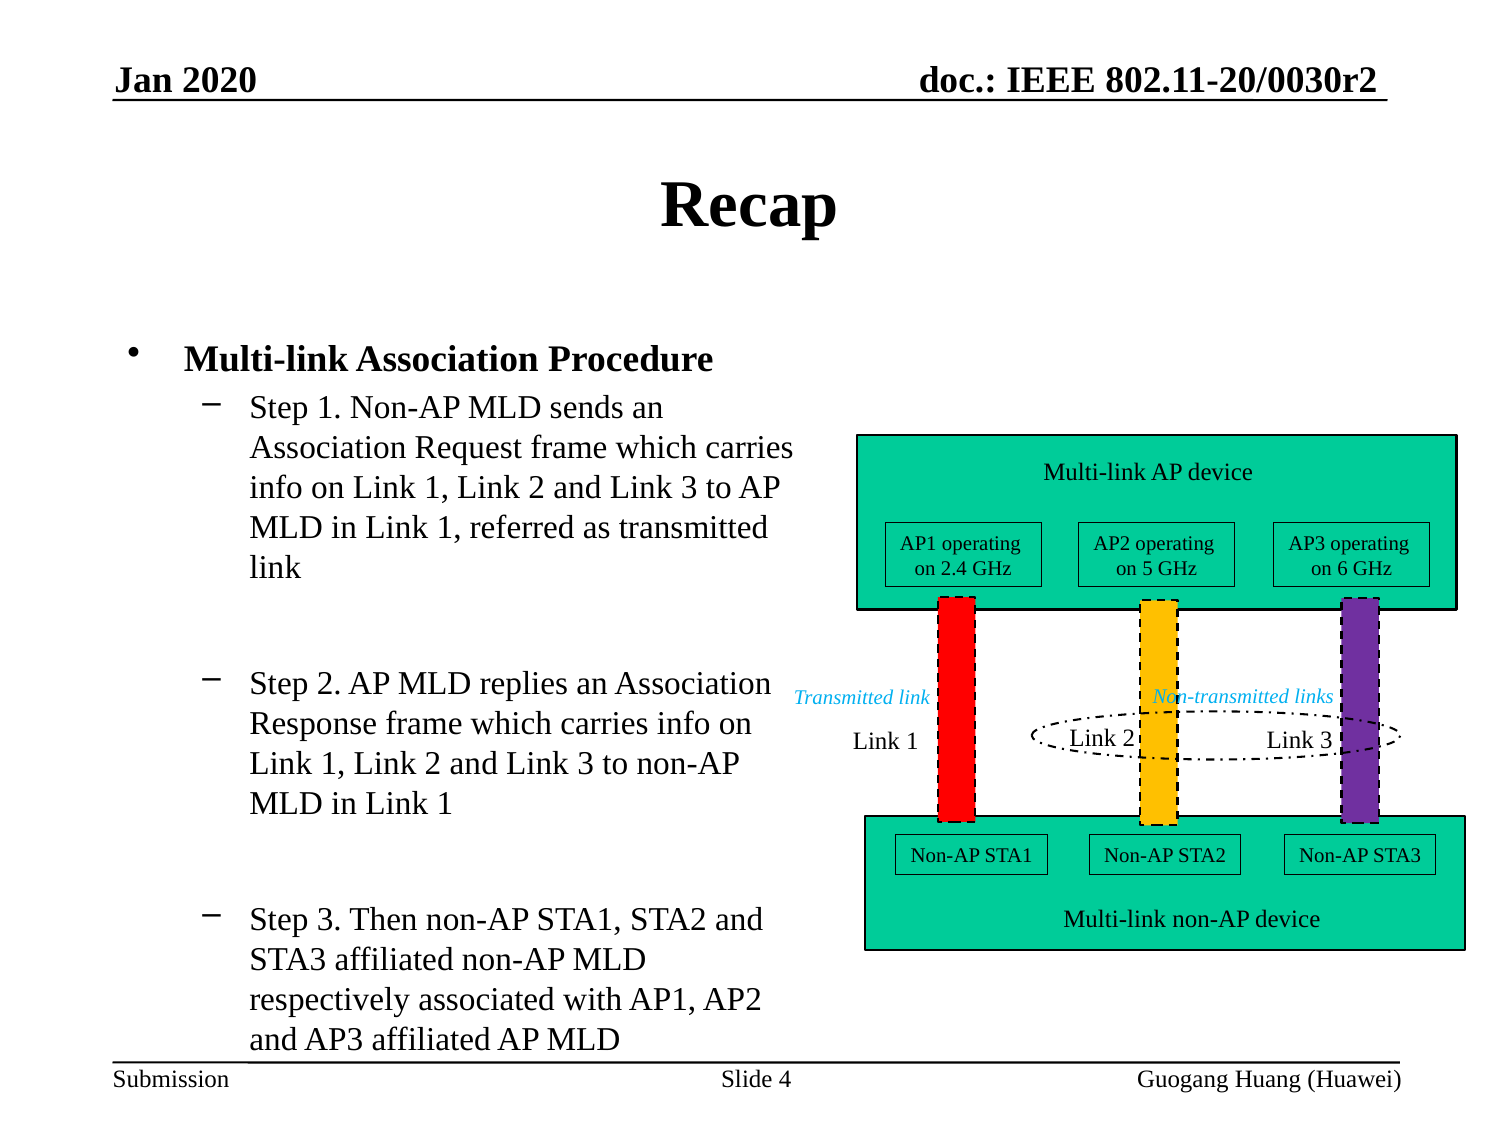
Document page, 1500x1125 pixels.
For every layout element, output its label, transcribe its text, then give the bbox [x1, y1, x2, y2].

text_box [856, 434, 1457, 610]
text_box [1140, 758, 1178, 826]
text_box Link 2 [1054, 748, 1151, 759]
text_box Link 2 [1054, 714, 1118, 723]
text_box AP1 operating on 2.4 GHz [885, 522, 1042, 587]
text_box Link 3 [1251, 753, 1348, 762]
text_box Transmitted link [779, 676, 945, 716]
text_box Non-AP STA3 [1284, 834, 1436, 875]
text_box Non-AP STA2 [1089, 834, 1241, 875]
text_box Recap [112, 112, 1388, 288]
text_box AP3 operating on 6 GHz [1273, 522, 1430, 587]
footer Guogang Huang (Huawei) [1133, 1061, 1402, 1093]
text_box [1140, 600, 1178, 675]
text_box [937, 597, 976, 822]
text_box [865, 816, 1466, 950]
text_box Multi-link non-AP device [1048, 894, 1336, 940]
text_box Non-transmitted links [1137, 675, 1349, 715]
list Multi-link Association Procedure Step 1. Non-AP MLD sends an Association Request frame which carries info on Link 1, Link 2 and Link 3 to AP MLD in Link 1, referred as transmitted link Step 2. AP MLD replies an Association Response frame which carries info on Link 1, Link 2 and Link 3 to non-AP MLD in Link 1 Step 3. Then non-AP STA1, STA2 and STA3 affiliated non-AP MLD respectively associated with AP1, AP2 and AP3 affiliated AP MLD [112, 326, 822, 1002]
text_box Multi-link AP device [1028, 447, 1269, 493]
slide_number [114, 54, 259, 101]
text_box Non-AP STA1 [895, 834, 1048, 875]
text_box Link 1 [837, 717, 934, 762]
text_box [1341, 598, 1379, 723]
slide_number Slide 4 [712, 1061, 800, 1093]
text_box [1031, 713, 1401, 760]
text_box [1341, 747, 1379, 824]
text_box AP2 operating on 5 GHz [1078, 522, 1235, 587]
